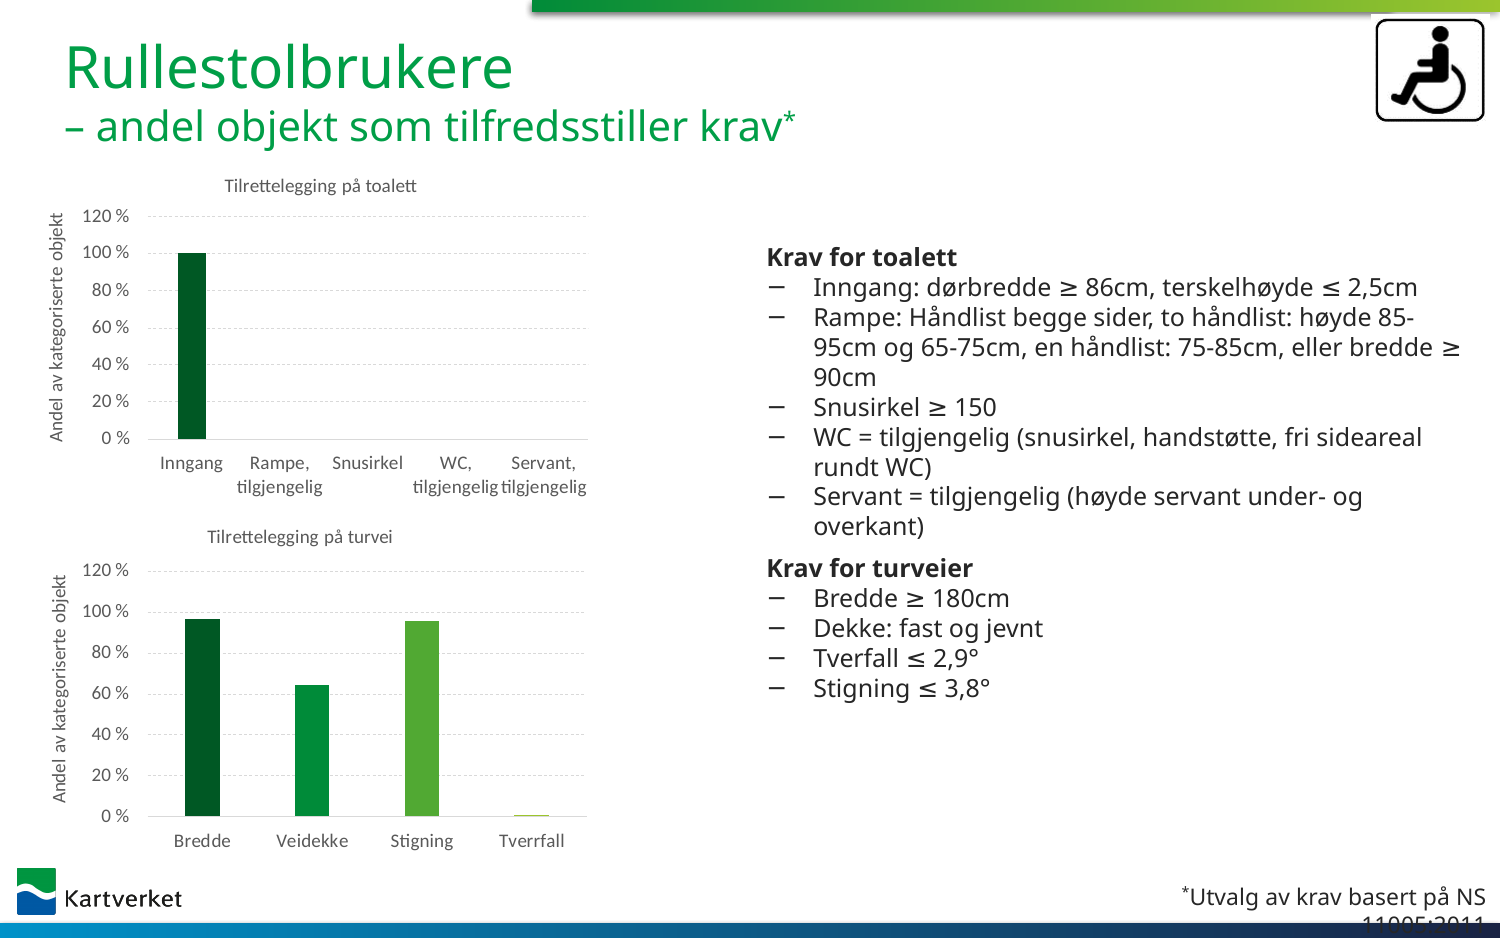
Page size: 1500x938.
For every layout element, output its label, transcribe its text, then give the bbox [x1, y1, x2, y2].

picture [41, 166, 599, 505]
picture [41, 520, 598, 859]
text_box Krav for toalett Inngang: dørbredde ≥ 86cm, terskelhøyde ≤ 2,5cm Rampe: Håndlist begge sider, to håndlist: høyde 85-95cm og 65-75cm, en håndlist: 75-85cm, eller bredde ≥ 90cm Snusirkel ≥ 150 WC = tilgjengelig (snusirkel, handstøtte, fri sideareal rundt WC) Servant = tilgjengelig (høyde servant under- og overkant) [751, 234, 1483, 545]
text_box Rullestolbrukere – andel objekt som tilfredsstiller krav* [49, 14, 1431, 158]
text_box Krav for turveier Bredde ≥ 180cm Dekke: fast og jevnt Tverfall ≤ 2,9° Stigning ≤ 3,8° [751, 545, 1483, 710]
text_box *Utvalg av krav basert på NS 11005:2011 [1068, 873, 1500, 938]
picture [1371, 13, 1491, 127]
